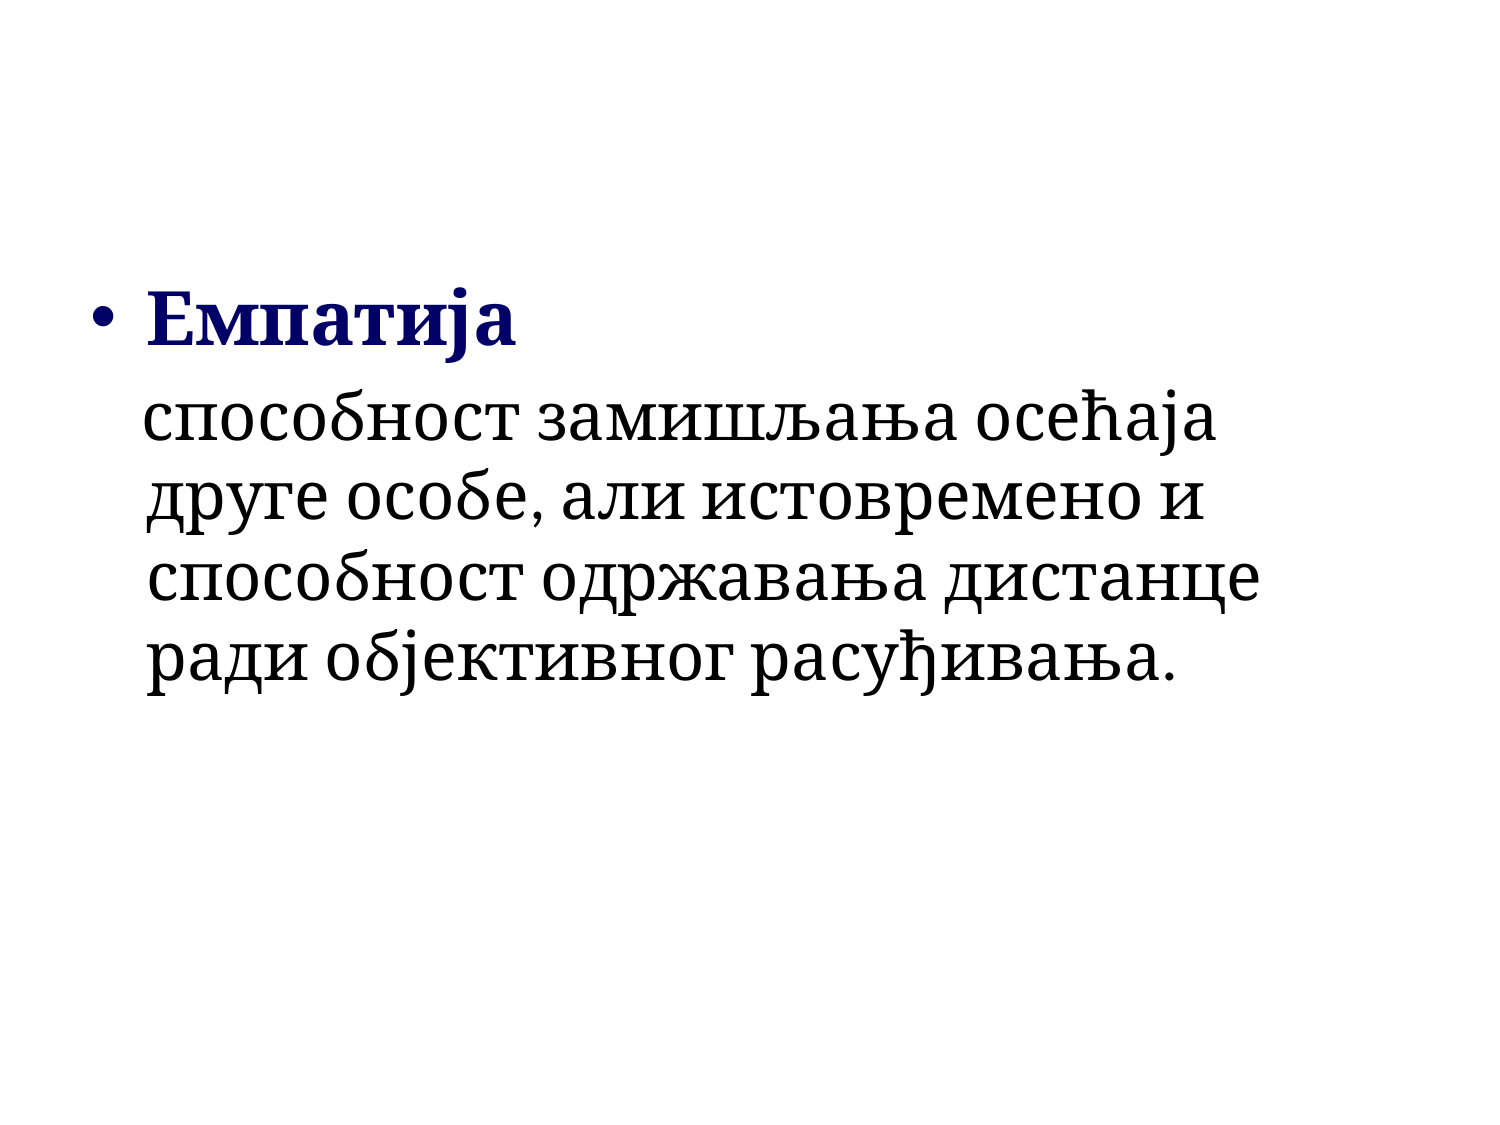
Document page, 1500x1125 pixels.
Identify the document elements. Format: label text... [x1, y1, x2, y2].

list Емпатија способност замишљања осећаја друге особе, али истовремено и способност одржавања дистанце ради објективног расуђивања. [75, 262, 1425, 1005]
